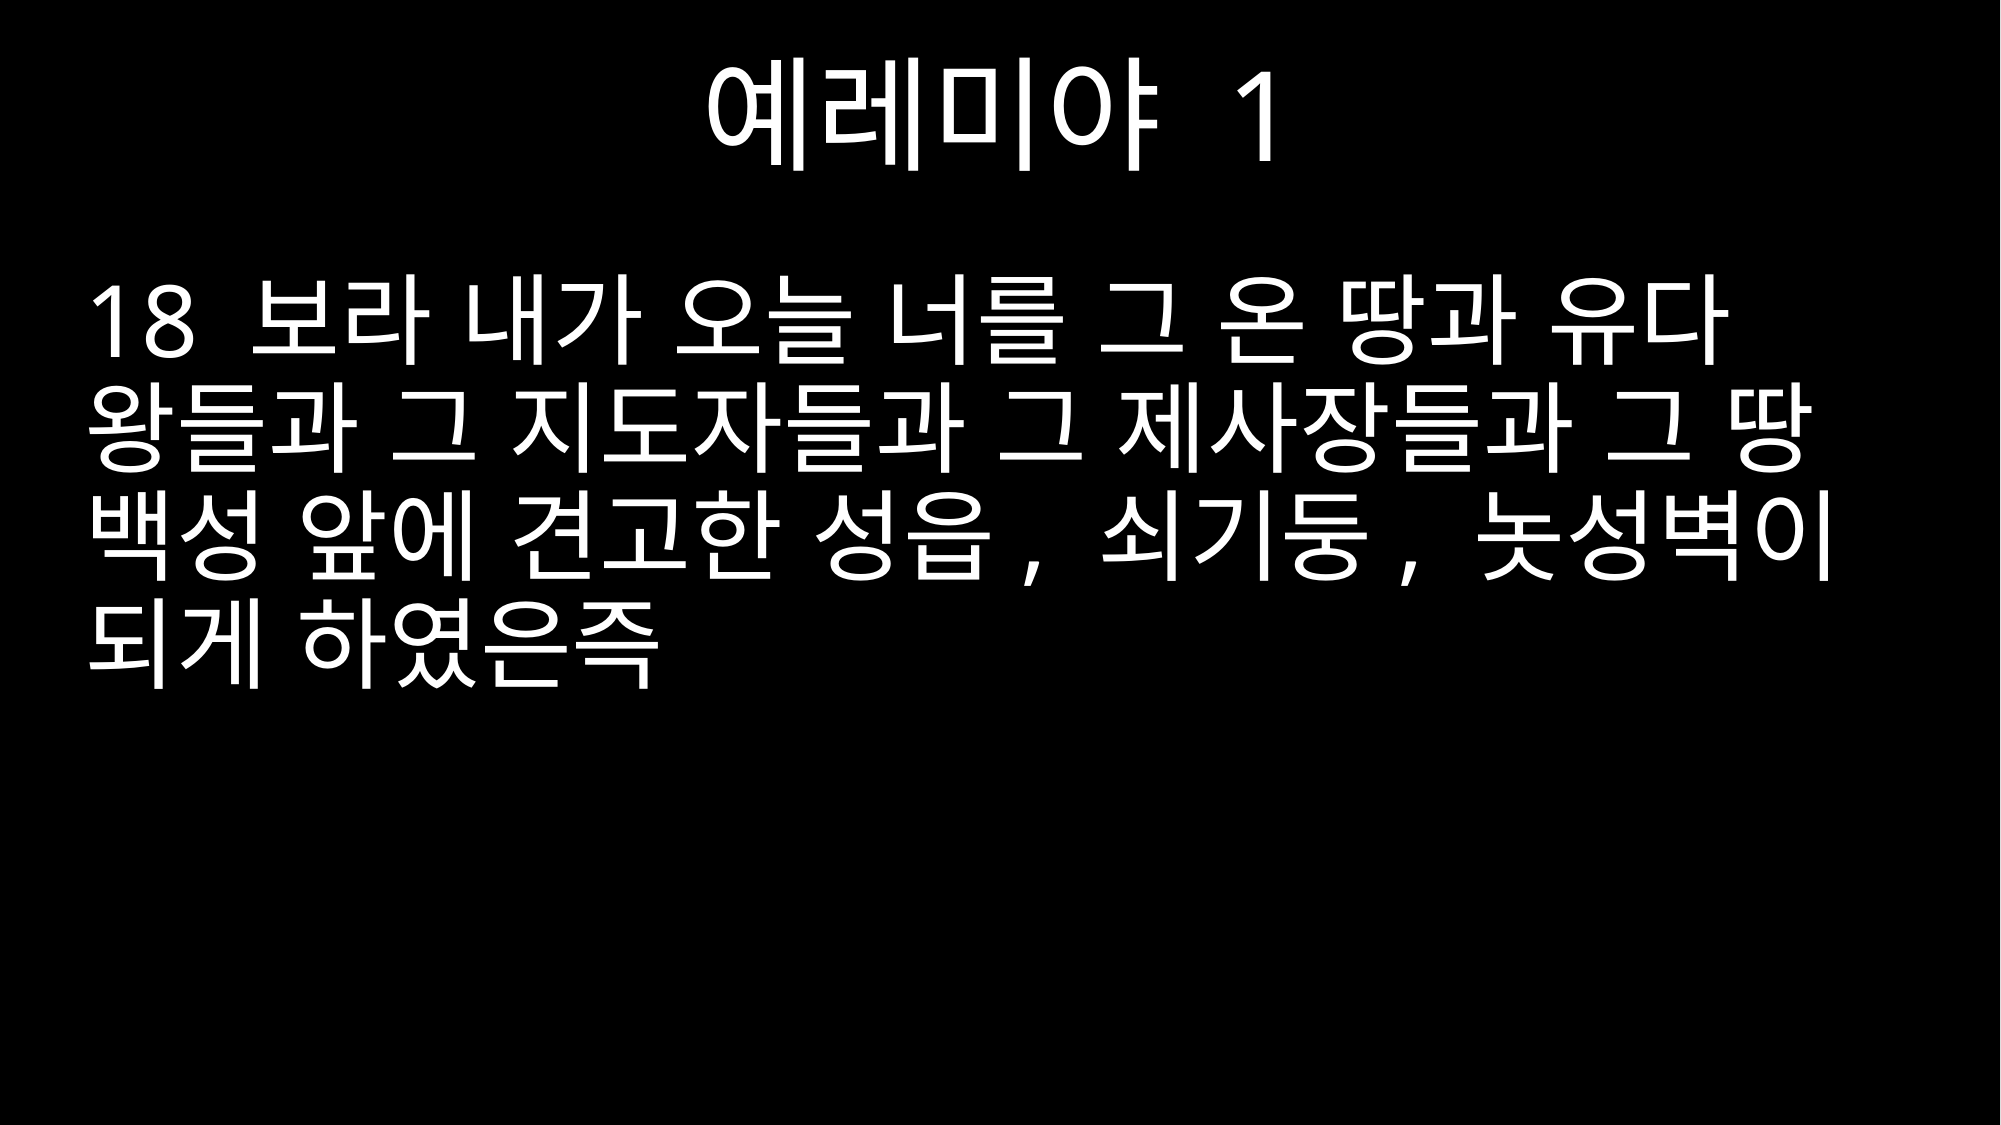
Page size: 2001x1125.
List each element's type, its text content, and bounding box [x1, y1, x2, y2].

picture [0, 0, 2001, 1125]
footer 예레미야 1 [0, 32, 2000, 192]
list 18 보라 내가 오늘 너를 그 온 땅과 유다 왕들과 그 지도자들과 그 제사장들과 그 땅 백성 앞에 견고한 성읍, 쇠기둥, 놋성벽이 되게 하였은즉 [69, 263, 1953, 423]
